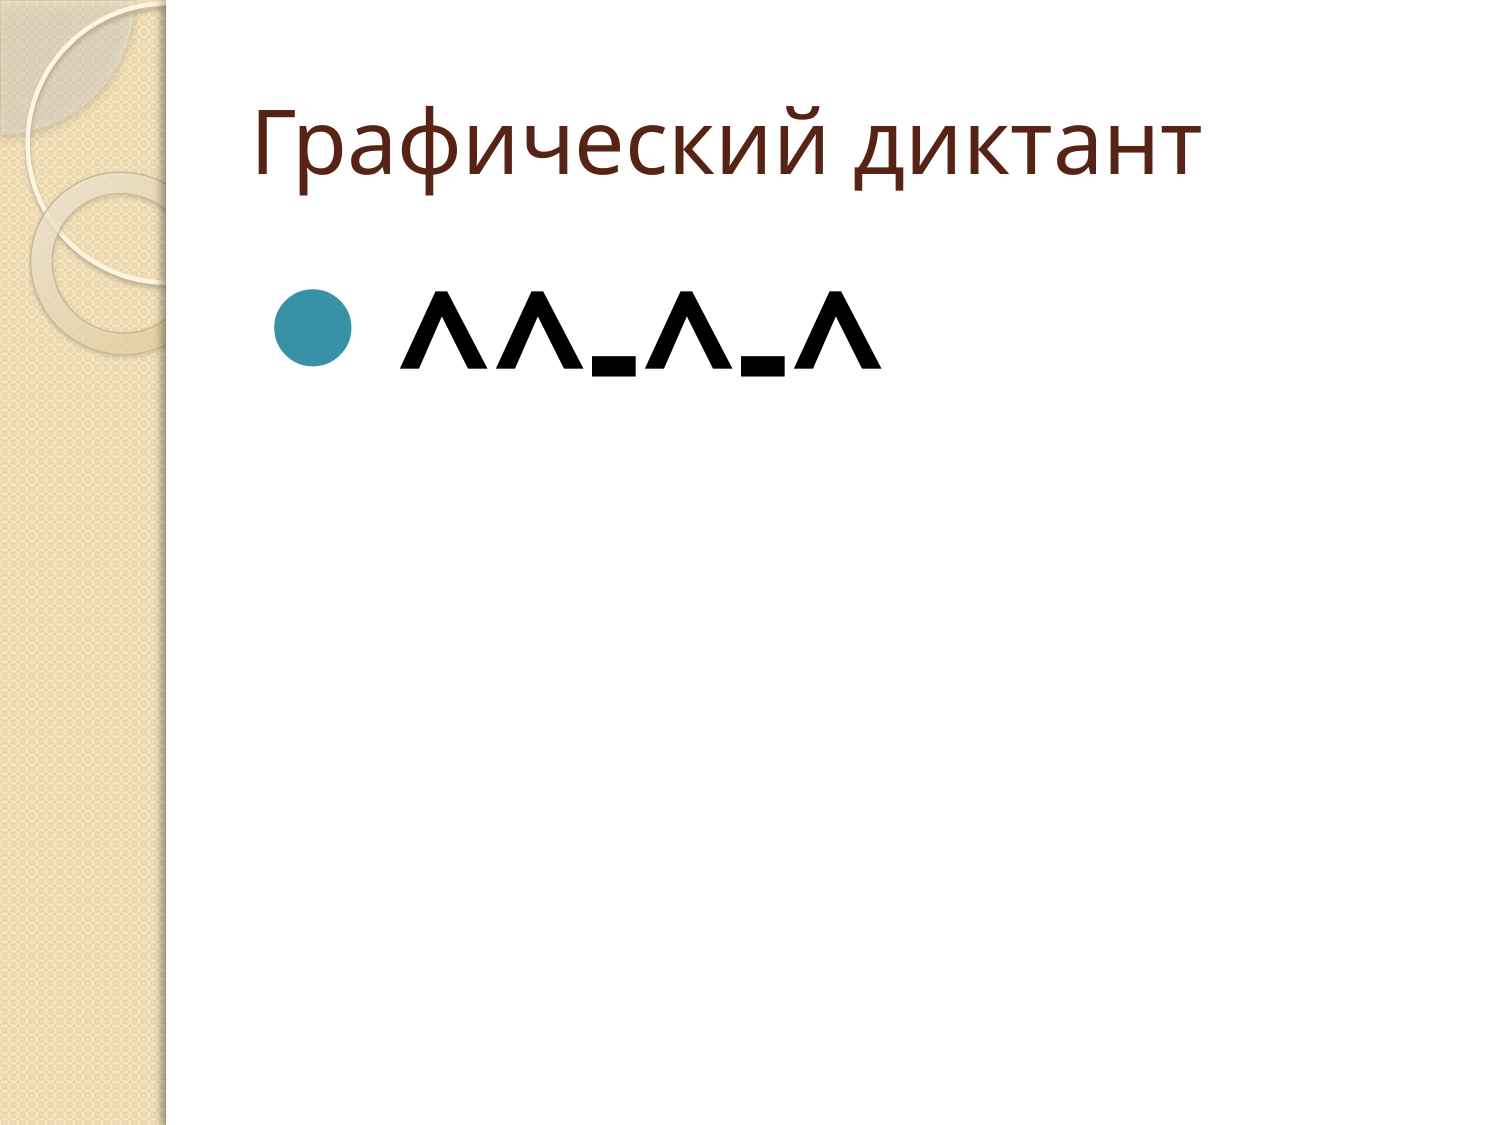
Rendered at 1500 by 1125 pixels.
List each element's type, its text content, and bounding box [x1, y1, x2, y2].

title Графический диктант [235, 45, 1466, 233]
list ^^-^-^ [235, 237, 1466, 1025]
